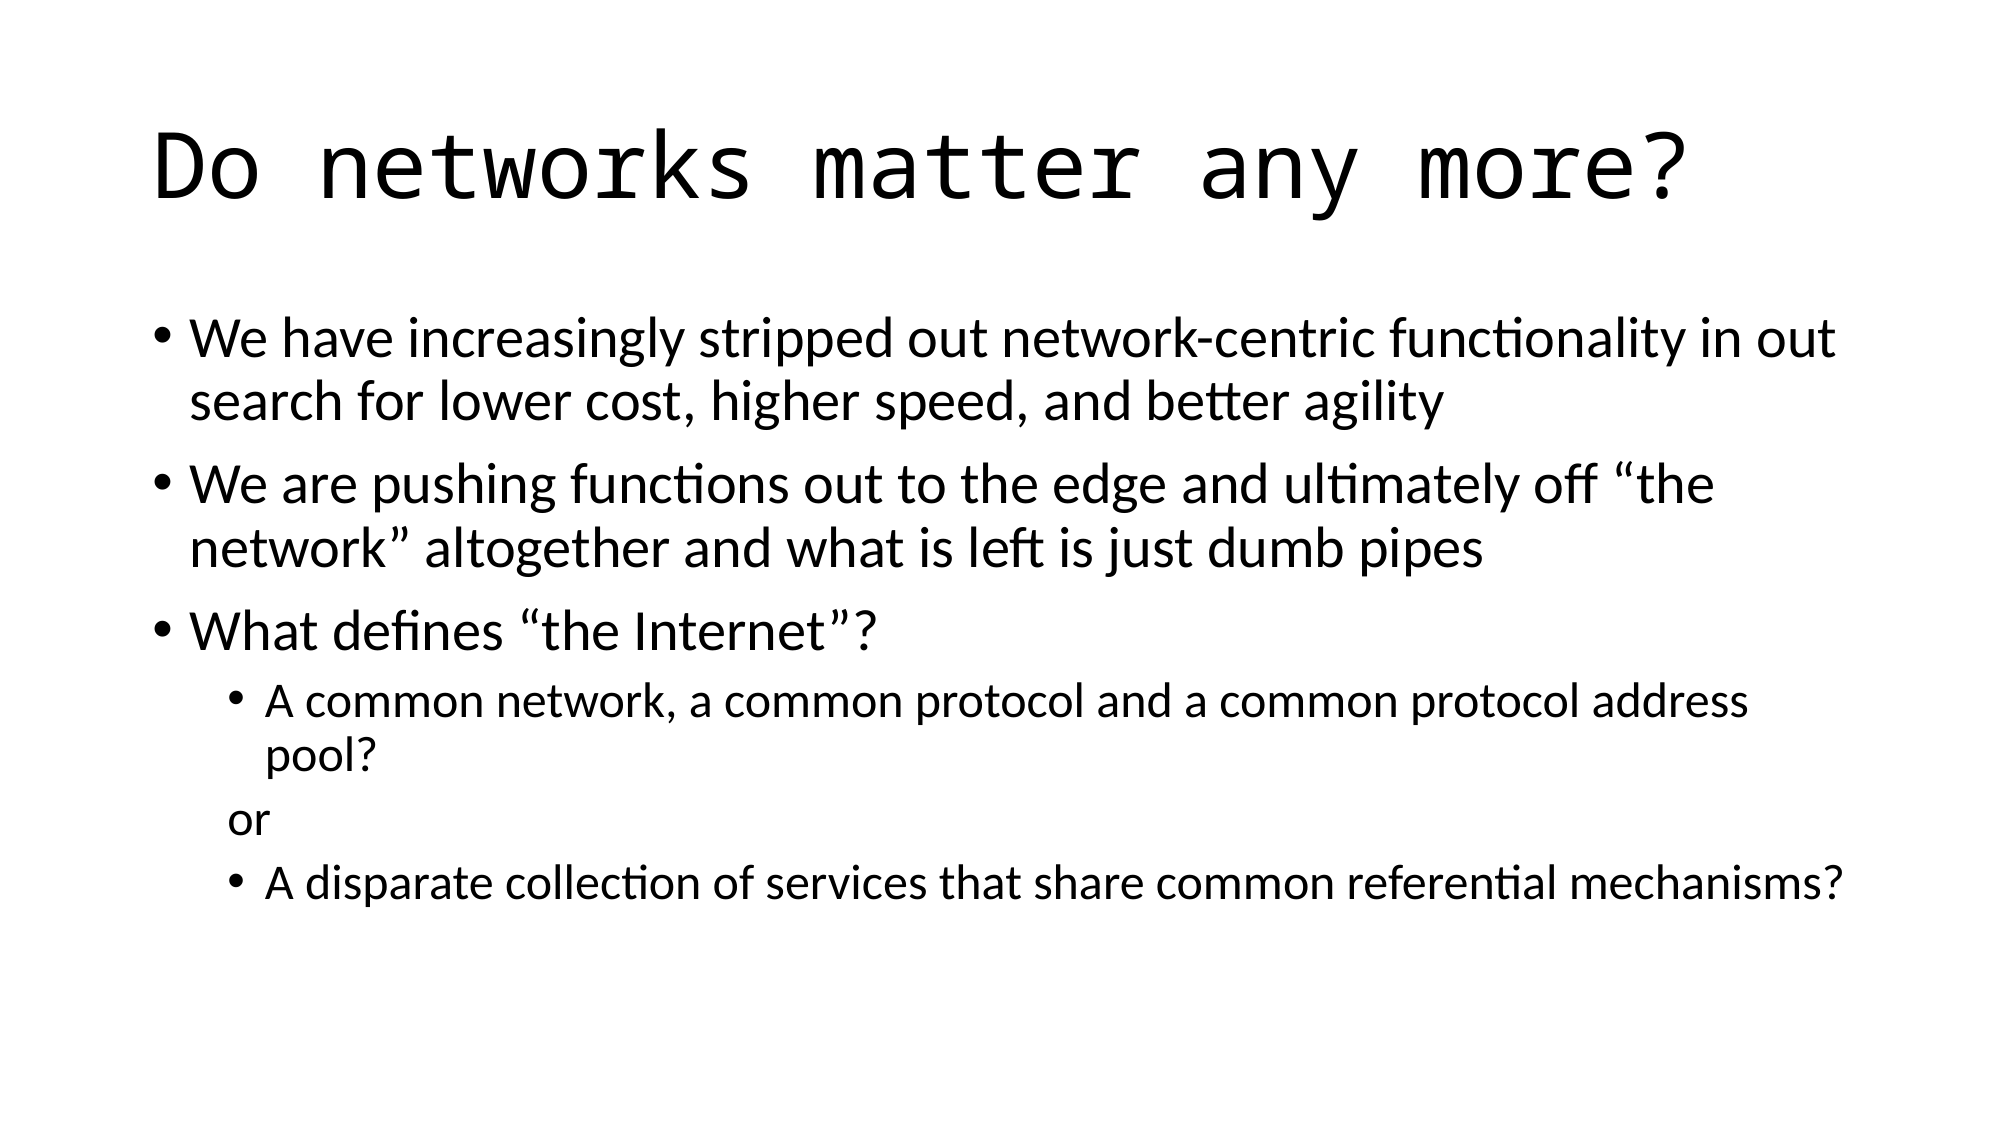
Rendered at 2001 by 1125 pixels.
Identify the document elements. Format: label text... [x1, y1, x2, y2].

title Do networks matter any more? [137, 59, 1863, 278]
list We have increasingly stripped out network-centric functionality in out search for lower cost, higher speed, and better agility We are pushing functions out to the edge and ultimately off “the network” altogether and what is left is just dumb pipes What defines “the Internet”? A common network, a common protocol and a common protocol address pool? or A disparate collection of services that share common referential mechanisms? [137, 299, 1863, 1014]
